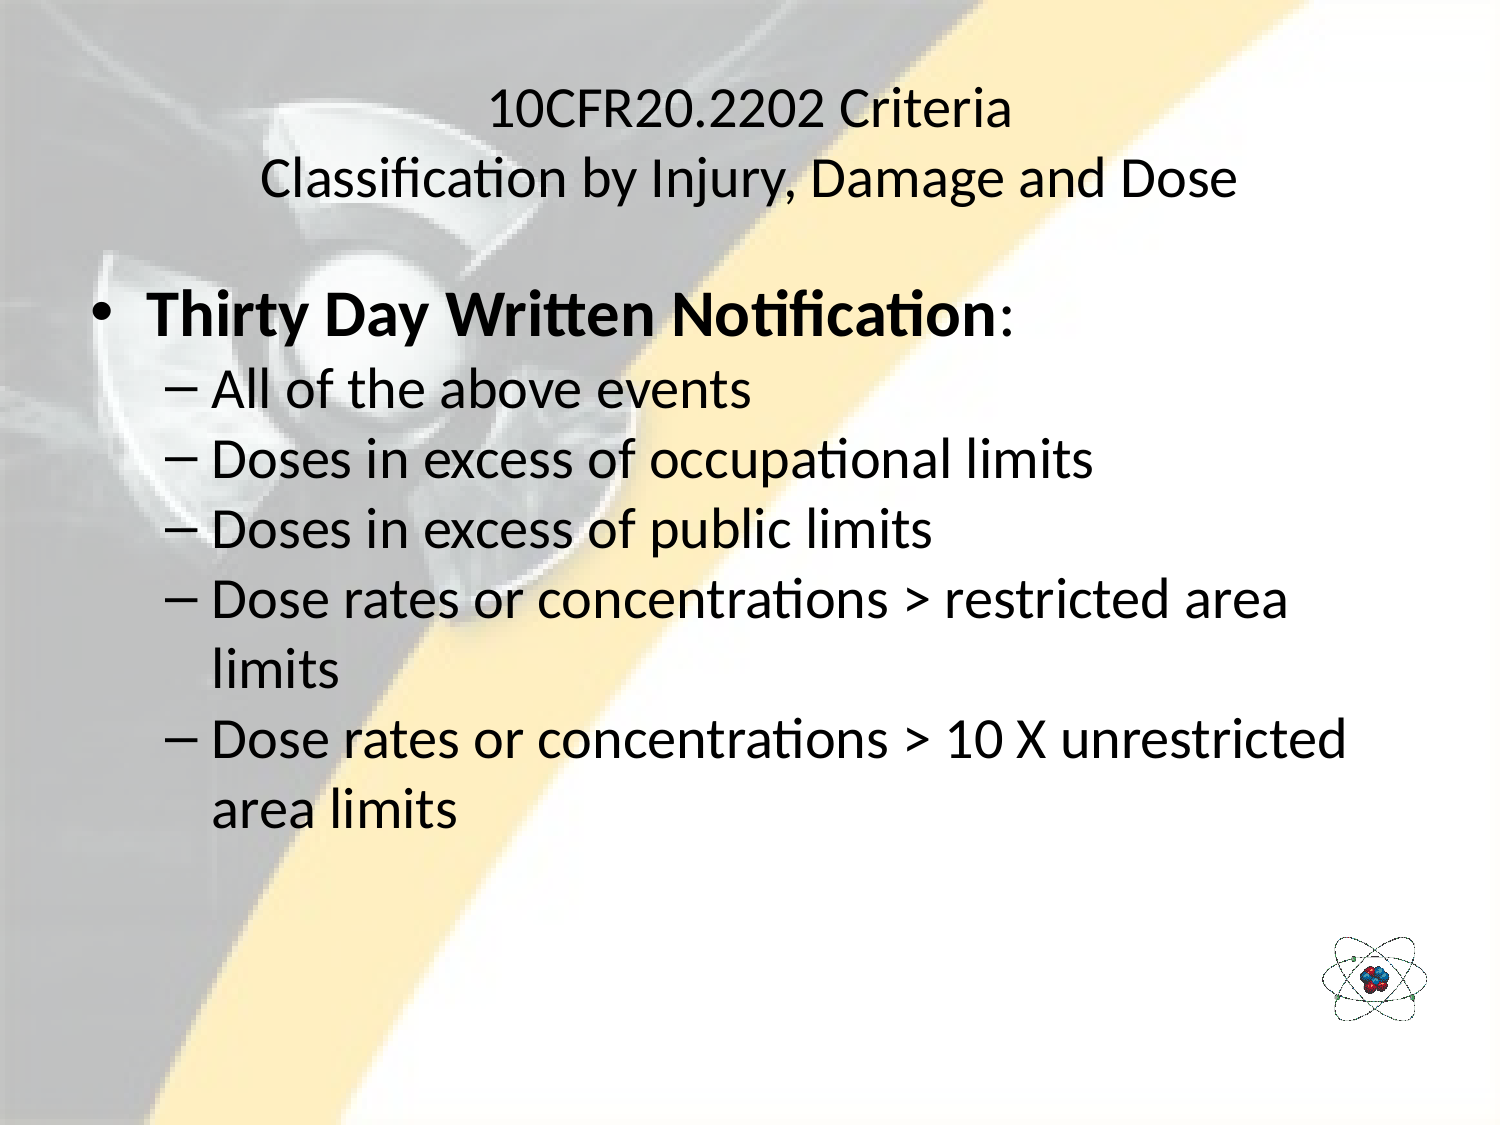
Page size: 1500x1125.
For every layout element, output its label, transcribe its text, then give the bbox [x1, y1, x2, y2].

picture [1322, 937, 1427, 1021]
list Thirty Day Written Notification: All of the above events Doses in excess of occupational limits Doses in excess of public limits Dose rates or concentrations > restricted area limits Dose rates or concentrations > 10 X unrestricted area limits [75, 262, 1425, 1005]
title 10CFR20.2202 Criteria Classification by Injury, Damage and Dose [75, 45, 1425, 233]
